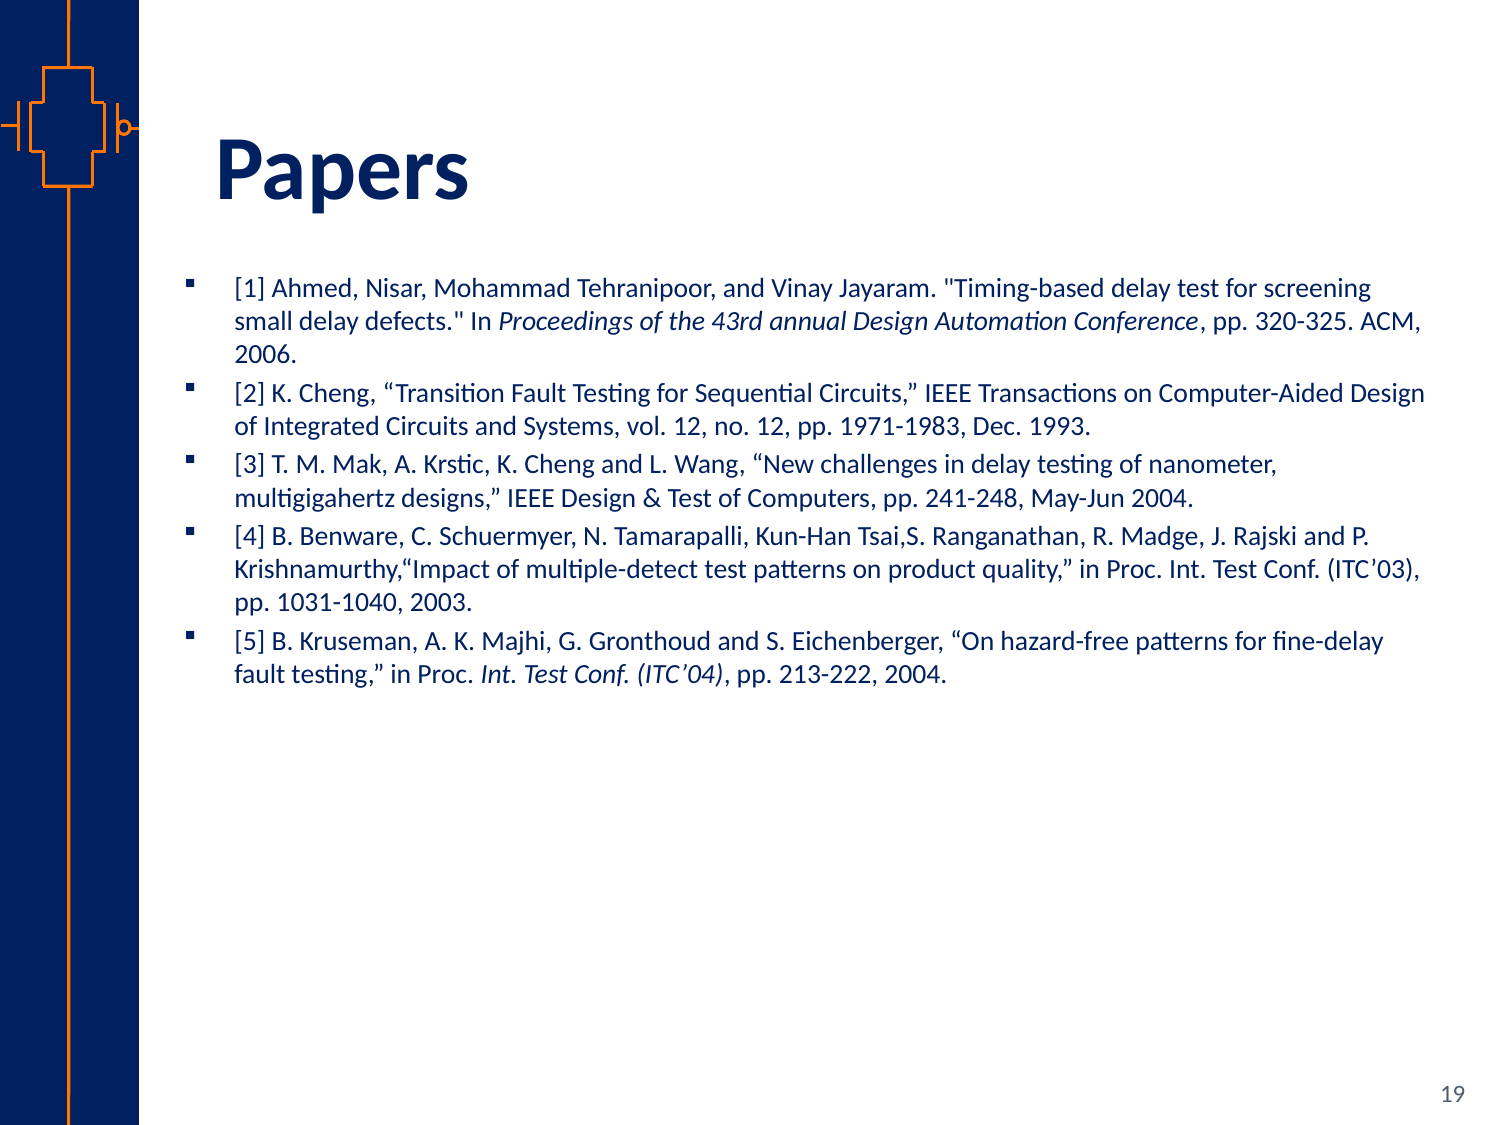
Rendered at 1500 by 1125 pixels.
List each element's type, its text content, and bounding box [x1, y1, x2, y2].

title Papers [200, 37, 1388, 225]
list [1] Ahmed, Nisar, Mohammad Tehranipoor, and Vinay Jayaram. "Timing-based delay test for screening small delay defects." In Proceedings of the 43rd annual Design Automation Conference, pp. 320-325. ACM, 2006. [2] K. Cheng, “Transition Fault Testing for Sequential Circuits,” IEEE Transactions on Computer-Aided Design of Integrated Circuits and Systems, vol. 12, no. 12, pp. 1971-1983, Dec. 1993. [3] T. M. Mak, A. Krstic, K. Cheng and L. Wang, “New challenges in delay testing of nanometer, multigigahertz designs,” IEEE Design & Test of Computers, pp. 241-248, May-Jun 2004. [4] B. Benware, C. Schuermyer, N. Tamarapalli, Kun-Han Tsai,S. Ranganathan, R. Madge, J. Rajski and P. Krishnamurthy,“Impact of multiple-detect test patterns on product quality,” in Proc. Int. Test Conf. (ITC’03), pp. 1031-1040, 2003. [5] B. Kruseman, A. K. Majhi, G. Gronthoud and S. Eichenberger, “On hazard-free patterns for fine-delay fault testing,” in Proc. Int. Test Conf. (ITC’04), pp. 213-222, 2004. [168, 262, 1449, 700]
slide_number 19 [1425, 1062, 1488, 1123]
